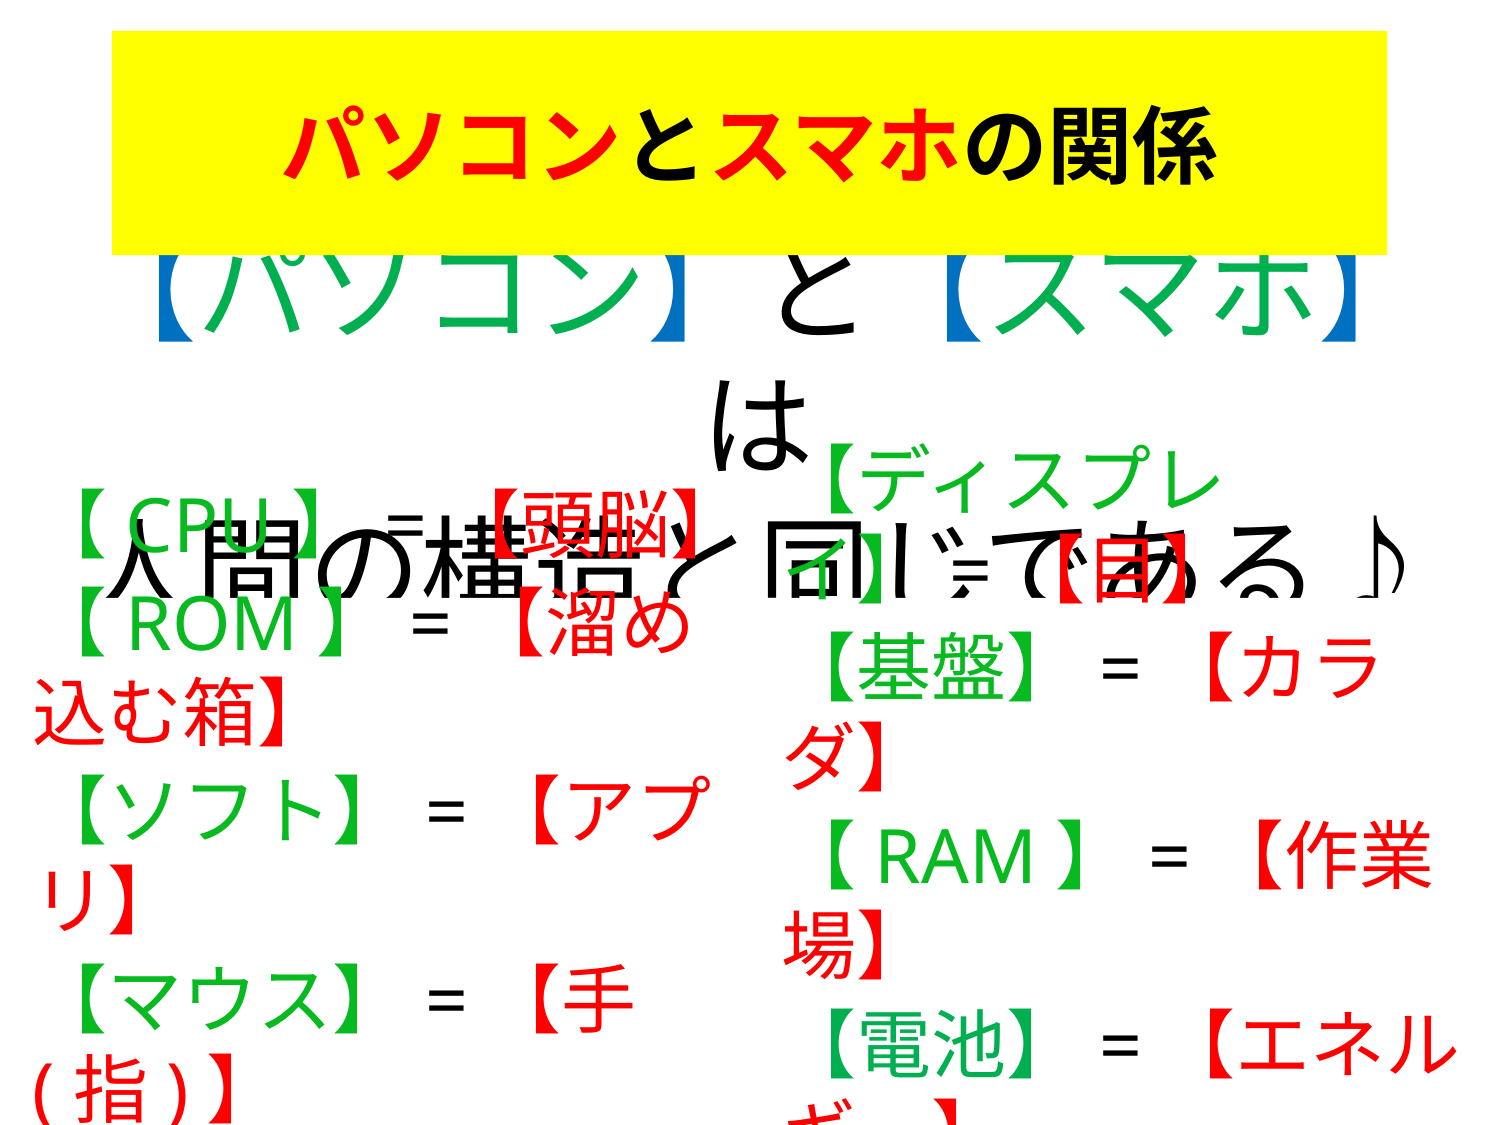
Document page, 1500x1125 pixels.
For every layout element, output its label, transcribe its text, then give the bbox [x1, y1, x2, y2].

text_box 【パソコン】と【スマホ】は 人間の構造と同じである♪ [0, 255, 1499, 597]
text_box パソコンとスマホの関係 [112, 30, 1388, 256]
text_box 【CPU】=【頭脳】 【ROM】=【溜め込む箱】 【ソフト】=【アプリ】 【マウス】=【手(指)】 [0, 597, 748, 1012]
text_box 【ディスプレイ】=【目】 【基盤】=【カラダ】 【RAM】=【作業場】 【電池】=【エネルギー】 [748, 597, 1500, 1012]
